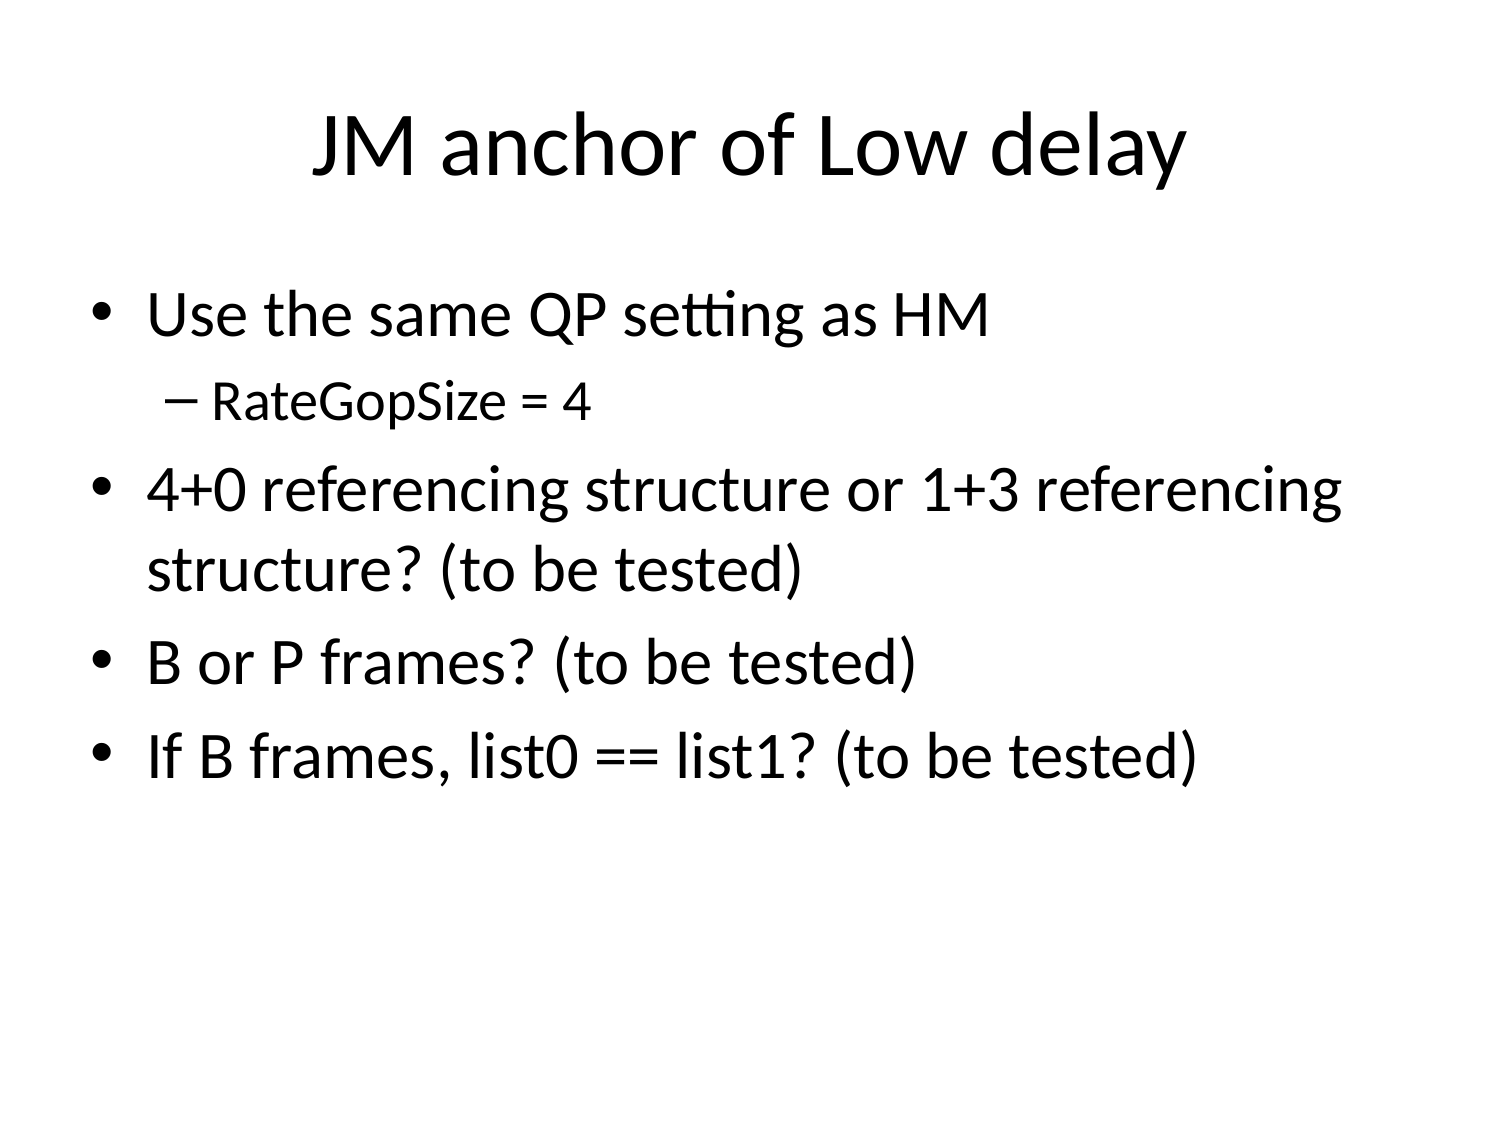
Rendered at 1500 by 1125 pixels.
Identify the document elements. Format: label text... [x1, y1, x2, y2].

title JM anchor of Low delay [75, 45, 1425, 233]
list Use the same QP setting as HM RateGopSize = 4 4+0 referencing structure or 1+3 referencing structure? (to be tested) B or P frames? (to be tested) If B frames, list0 == list1? (to be tested) [75, 262, 1425, 1005]
